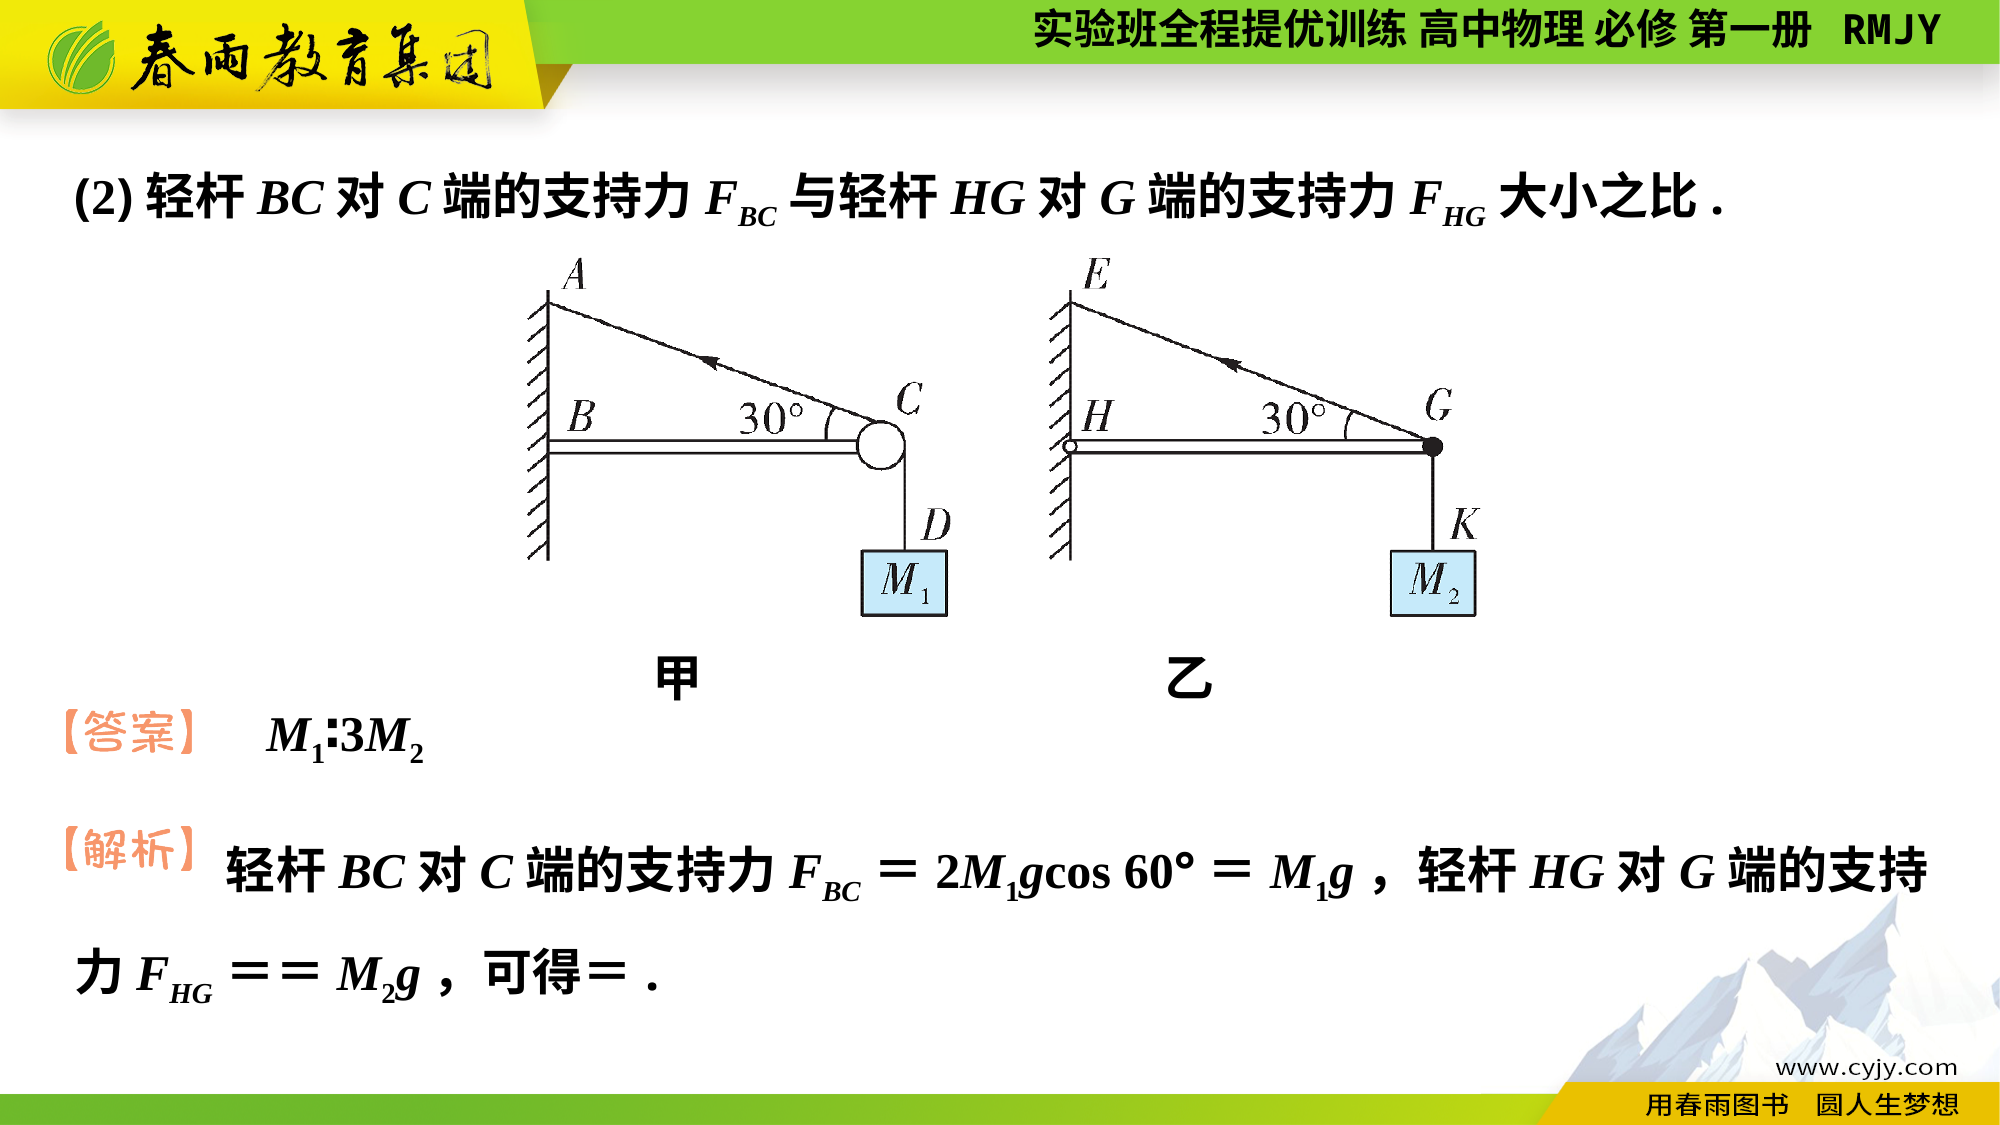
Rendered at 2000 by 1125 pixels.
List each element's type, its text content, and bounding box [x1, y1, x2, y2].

list (2)轻杆BC对C端的支持力FBC与轻杆HG对G端的支持力FHG大小之比. [59, 122, 1944, 229]
text_box 甲 乙 [638, 609, 1520, 714]
picture [0, 0, 2000, 1125]
